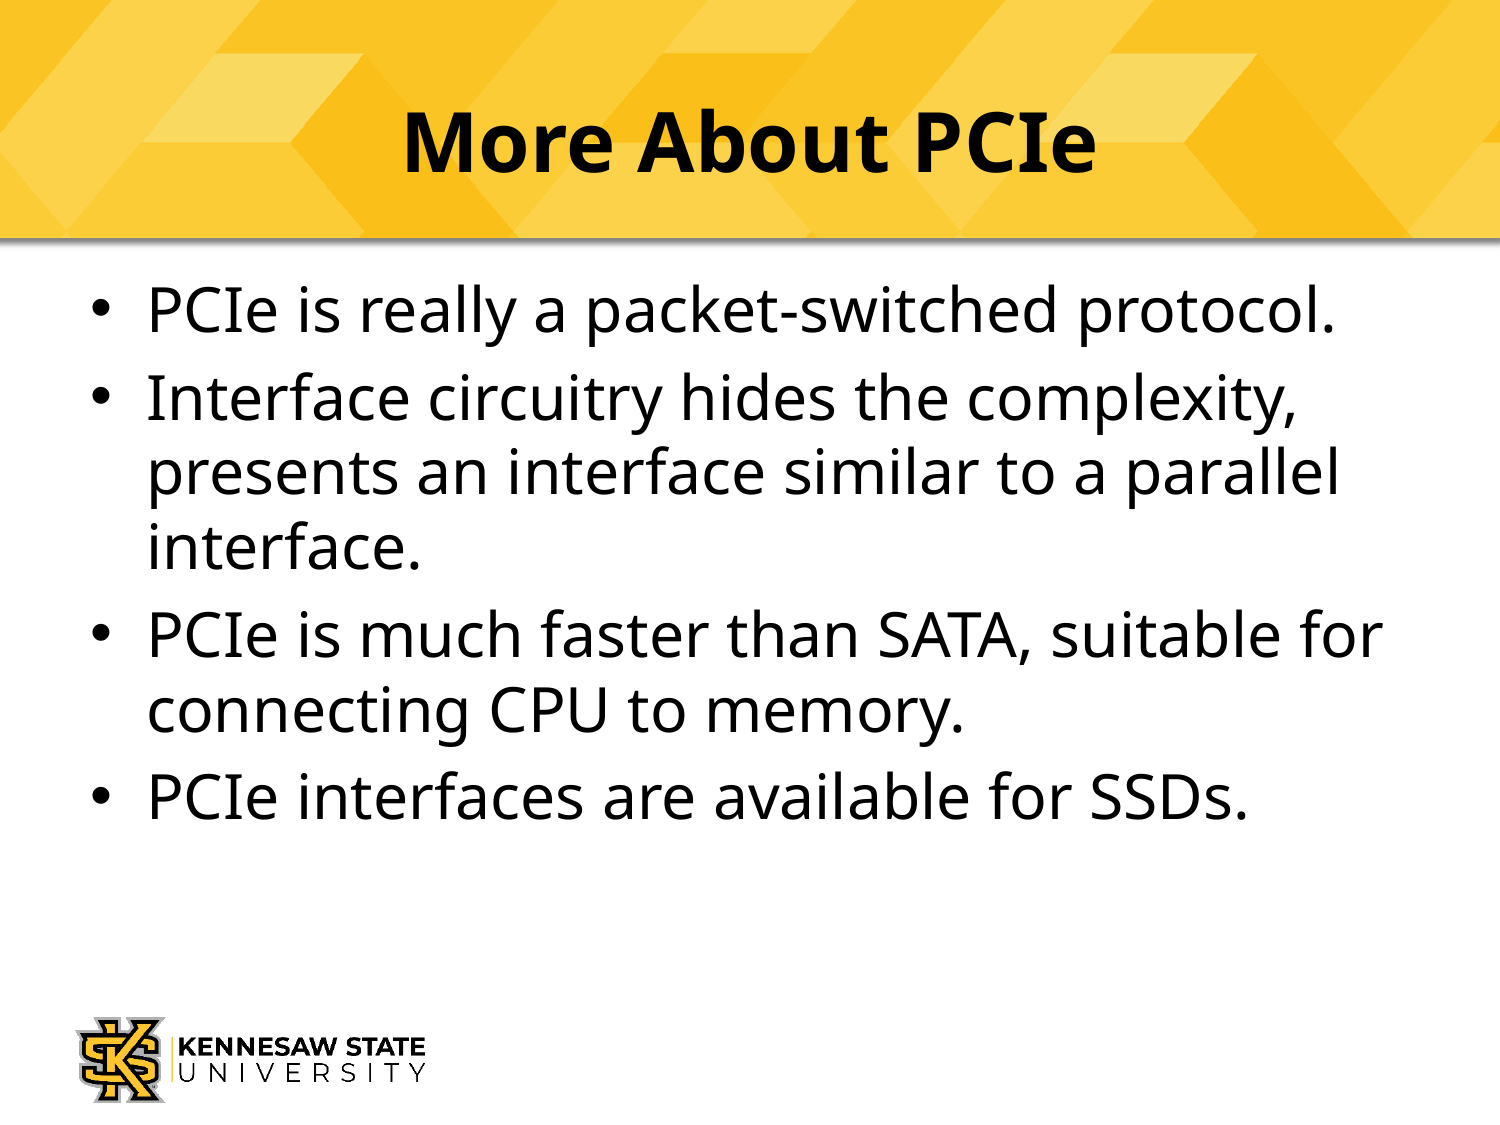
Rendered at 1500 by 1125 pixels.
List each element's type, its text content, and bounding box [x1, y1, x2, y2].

list PCIe is really a packet-switched protocol. Interface circuitry hides the complexity, presents an interface similar to a parallel interface. PCIe is much faster than SATA, suitable for connecting CPU to memory. PCIe interfaces are available for SSDs. [75, 262, 1425, 1005]
picture [75, 1017, 425, 1103]
picture [0, 0, 1500, 251]
title More About PCIe [75, 45, 1425, 233]
